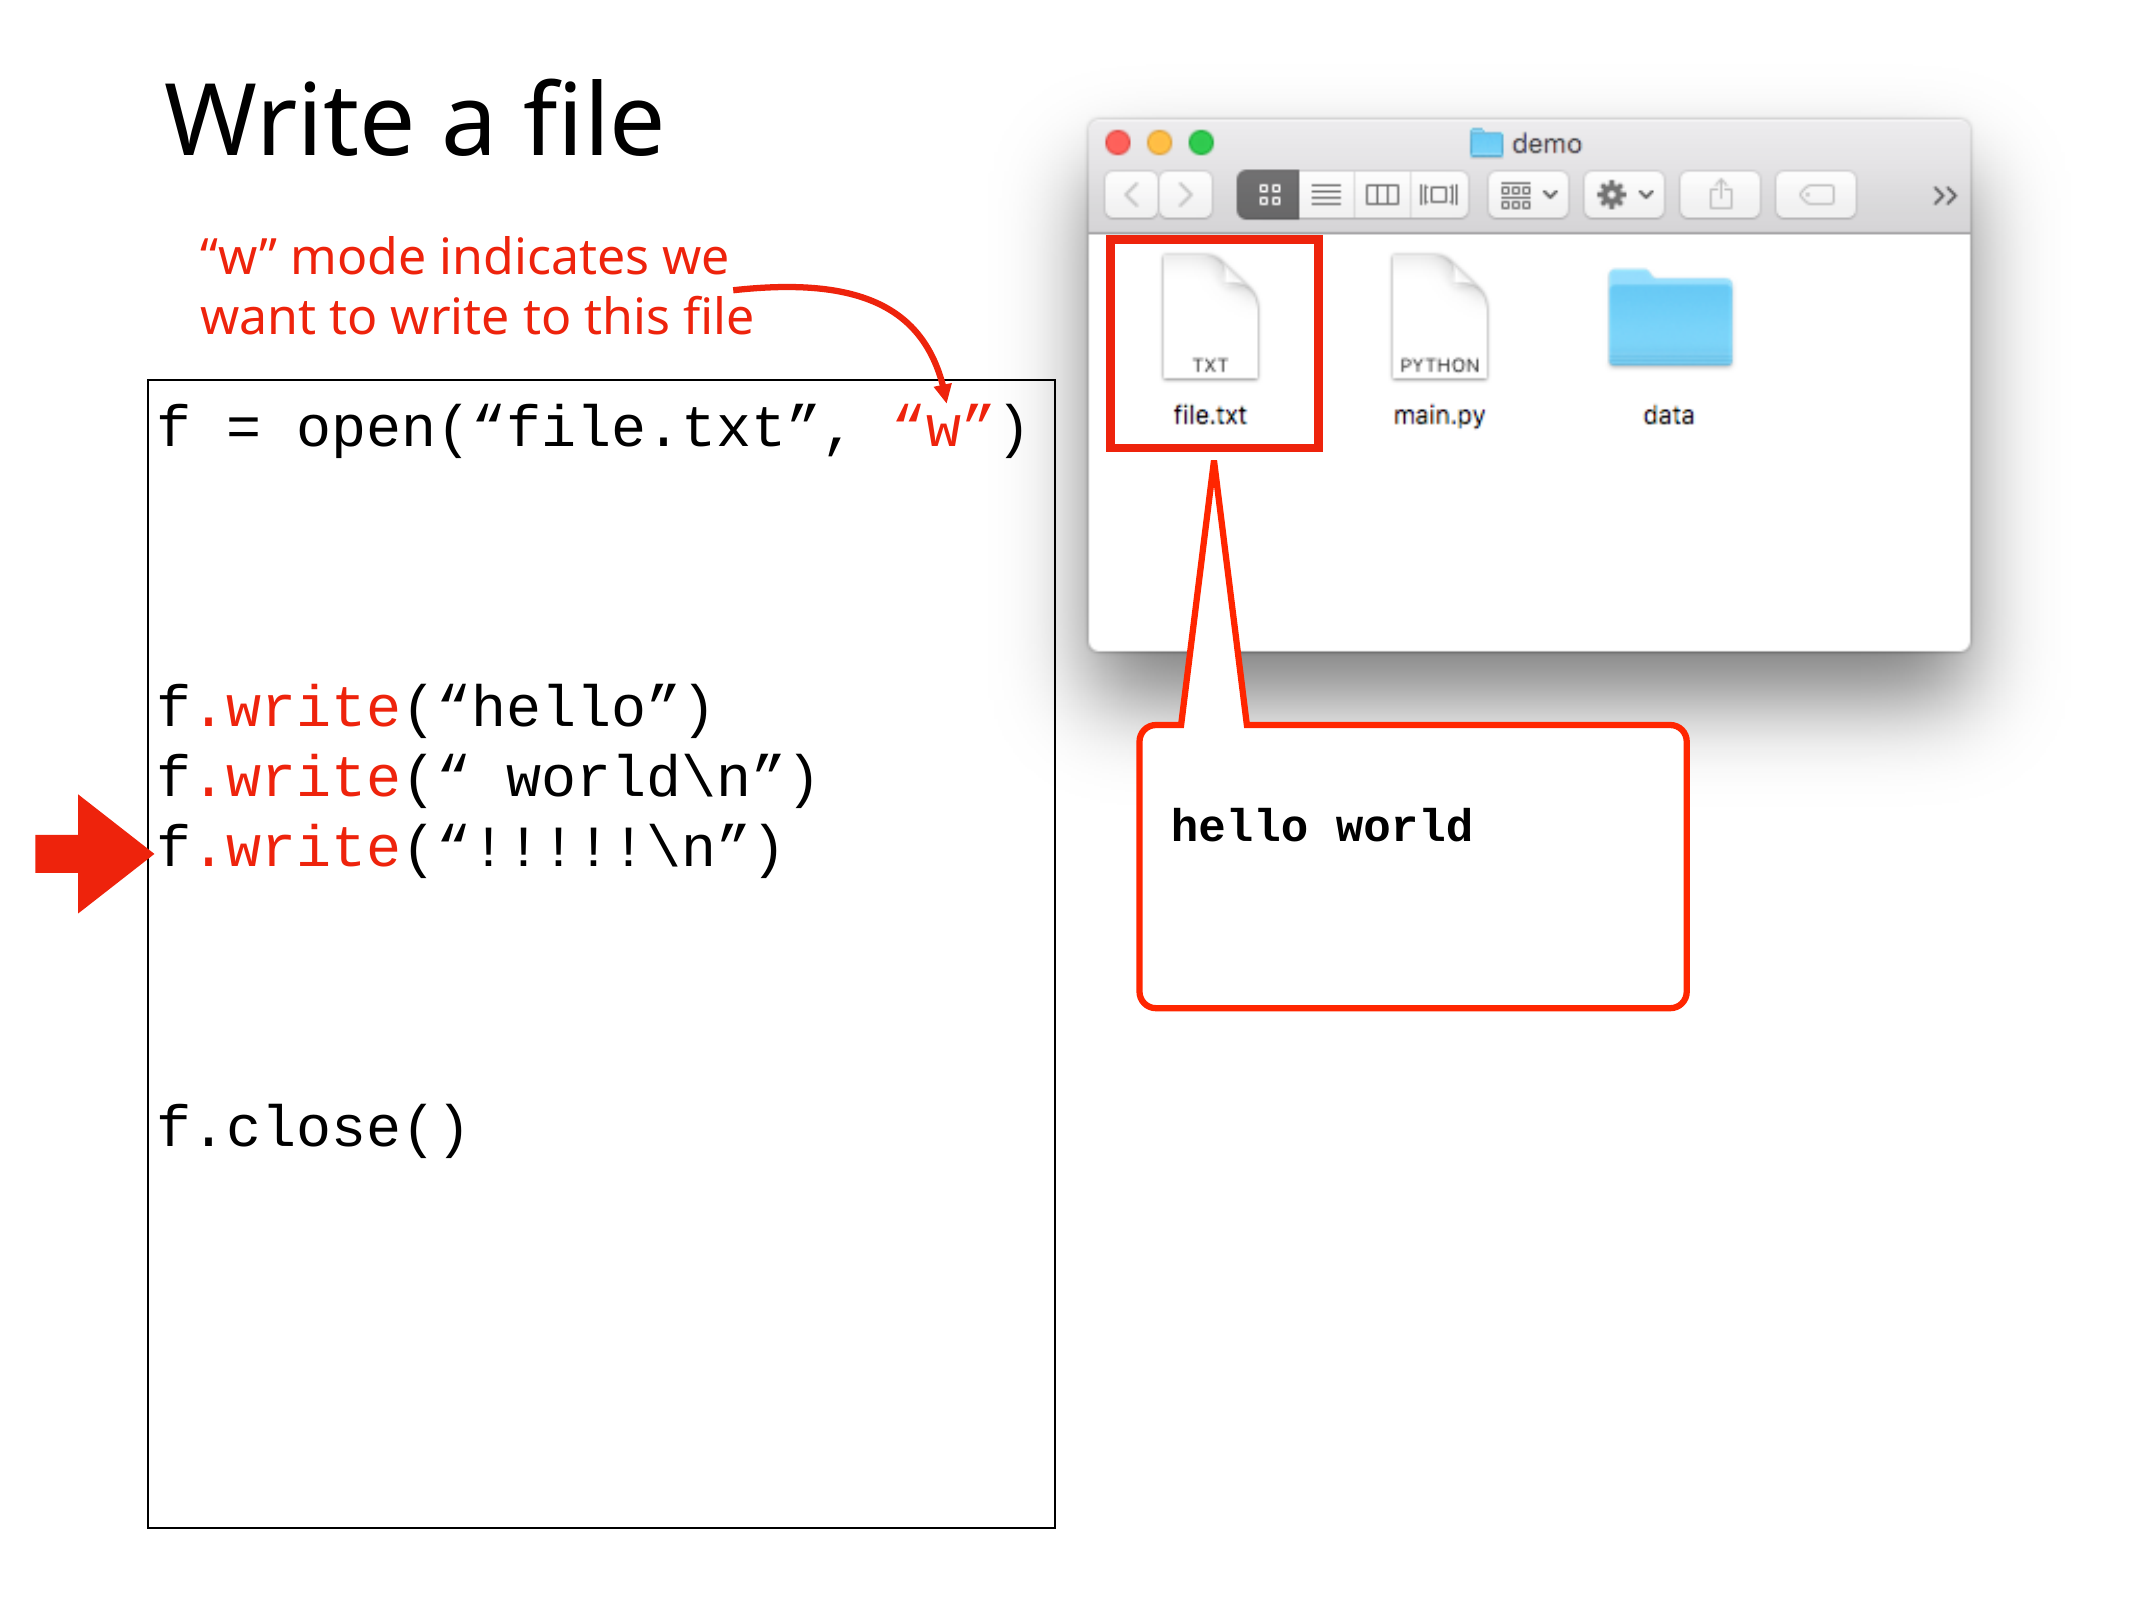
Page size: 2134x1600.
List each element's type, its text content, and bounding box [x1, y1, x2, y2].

text_box [769, 287, 932, 396]
list f = open(“file.txt”, “w”) f.write(“hello”) f.write(“ world\n”) f.write(“!!!!!\n”) f.close() [147, 379, 1056, 1529]
picture [932, 10, 2119, 839]
text_box [35, 794, 155, 914]
text_box hello world [1139, 839, 1687, 1009]
text_box “w” mode indicates we want to write to this file [192, 215, 769, 353]
title Write a file [155, 41, 932, 191]
